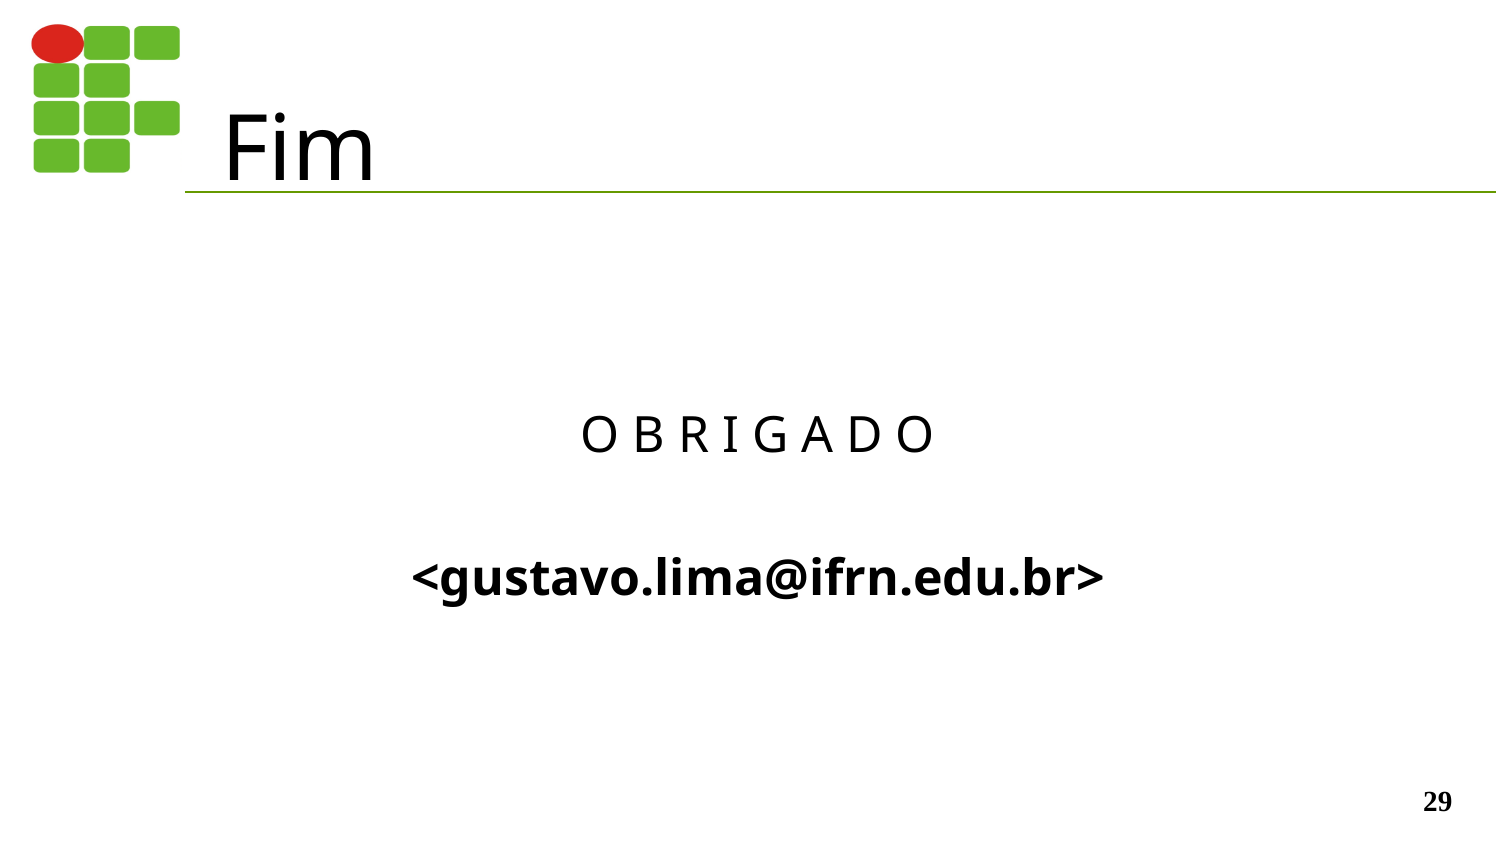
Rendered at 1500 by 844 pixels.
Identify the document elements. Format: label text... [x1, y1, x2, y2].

list O B R I G A D O <gustavo.lima@ifrn.edu.br> [46, 248, 1469, 755]
text_box ‹#› [1155, 768, 1468, 825]
title Fim [206, 26, 1468, 207]
picture [29, 23, 182, 174]
